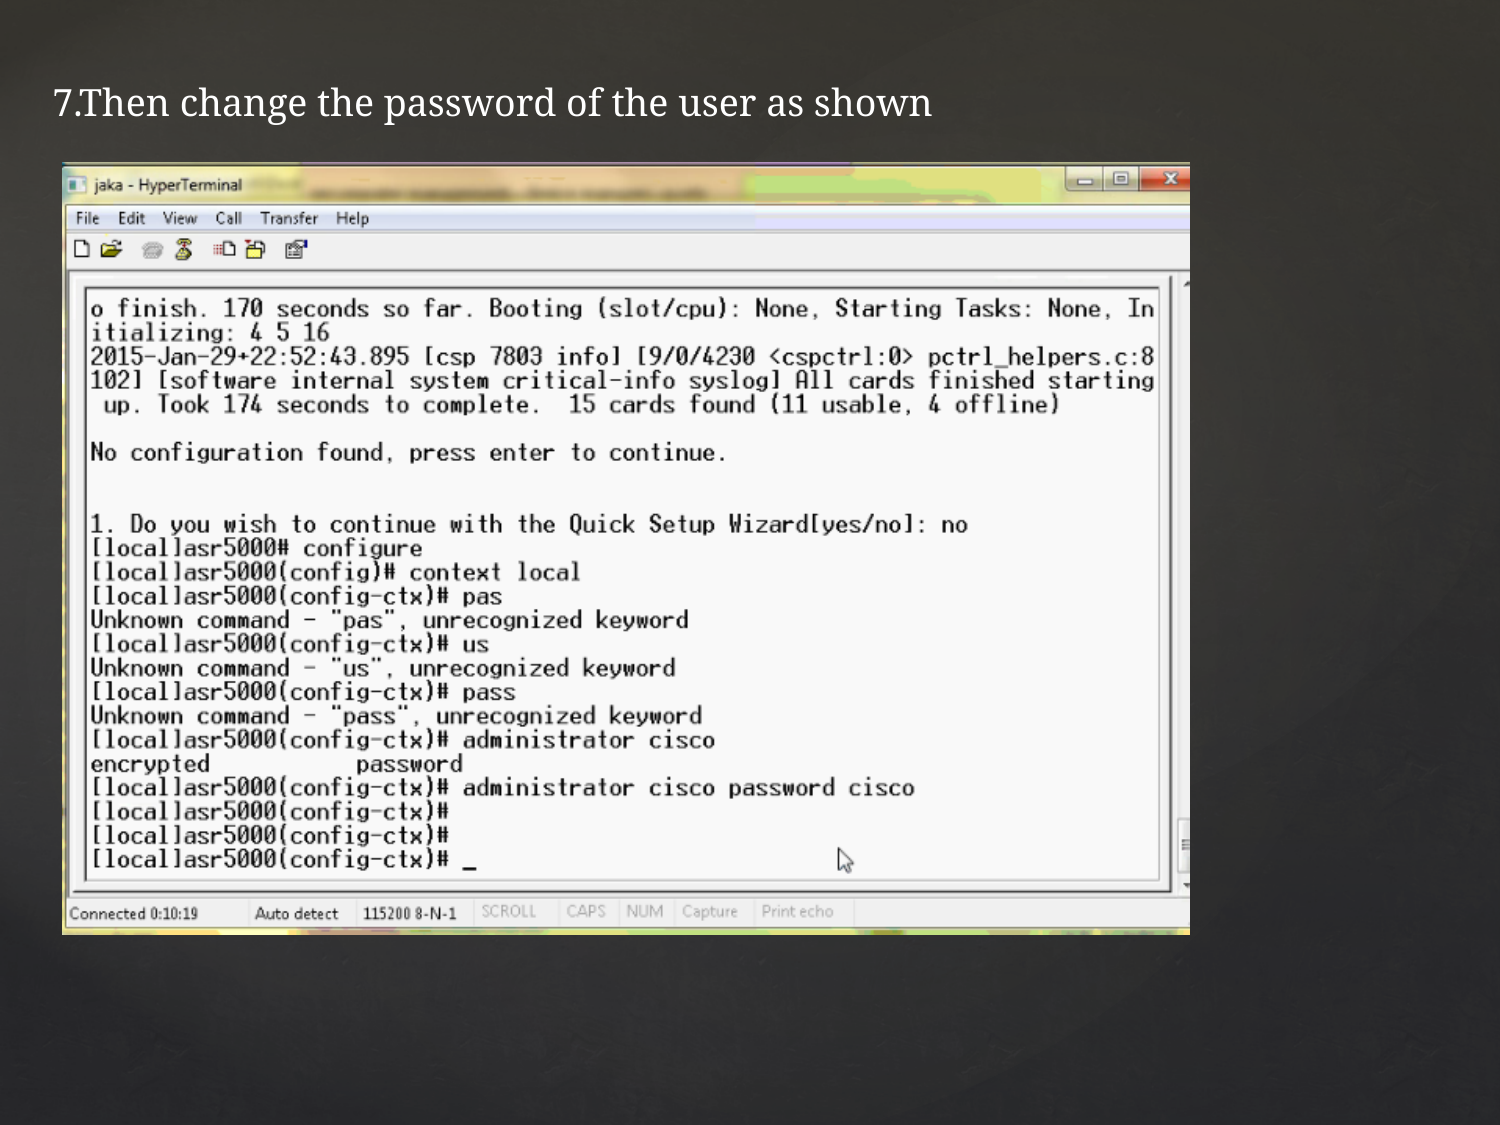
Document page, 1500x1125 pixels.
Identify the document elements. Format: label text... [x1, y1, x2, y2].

text_box 7.Then change the password of the user as shown [37, 71, 1150, 177]
picture [61, 161, 1190, 936]
